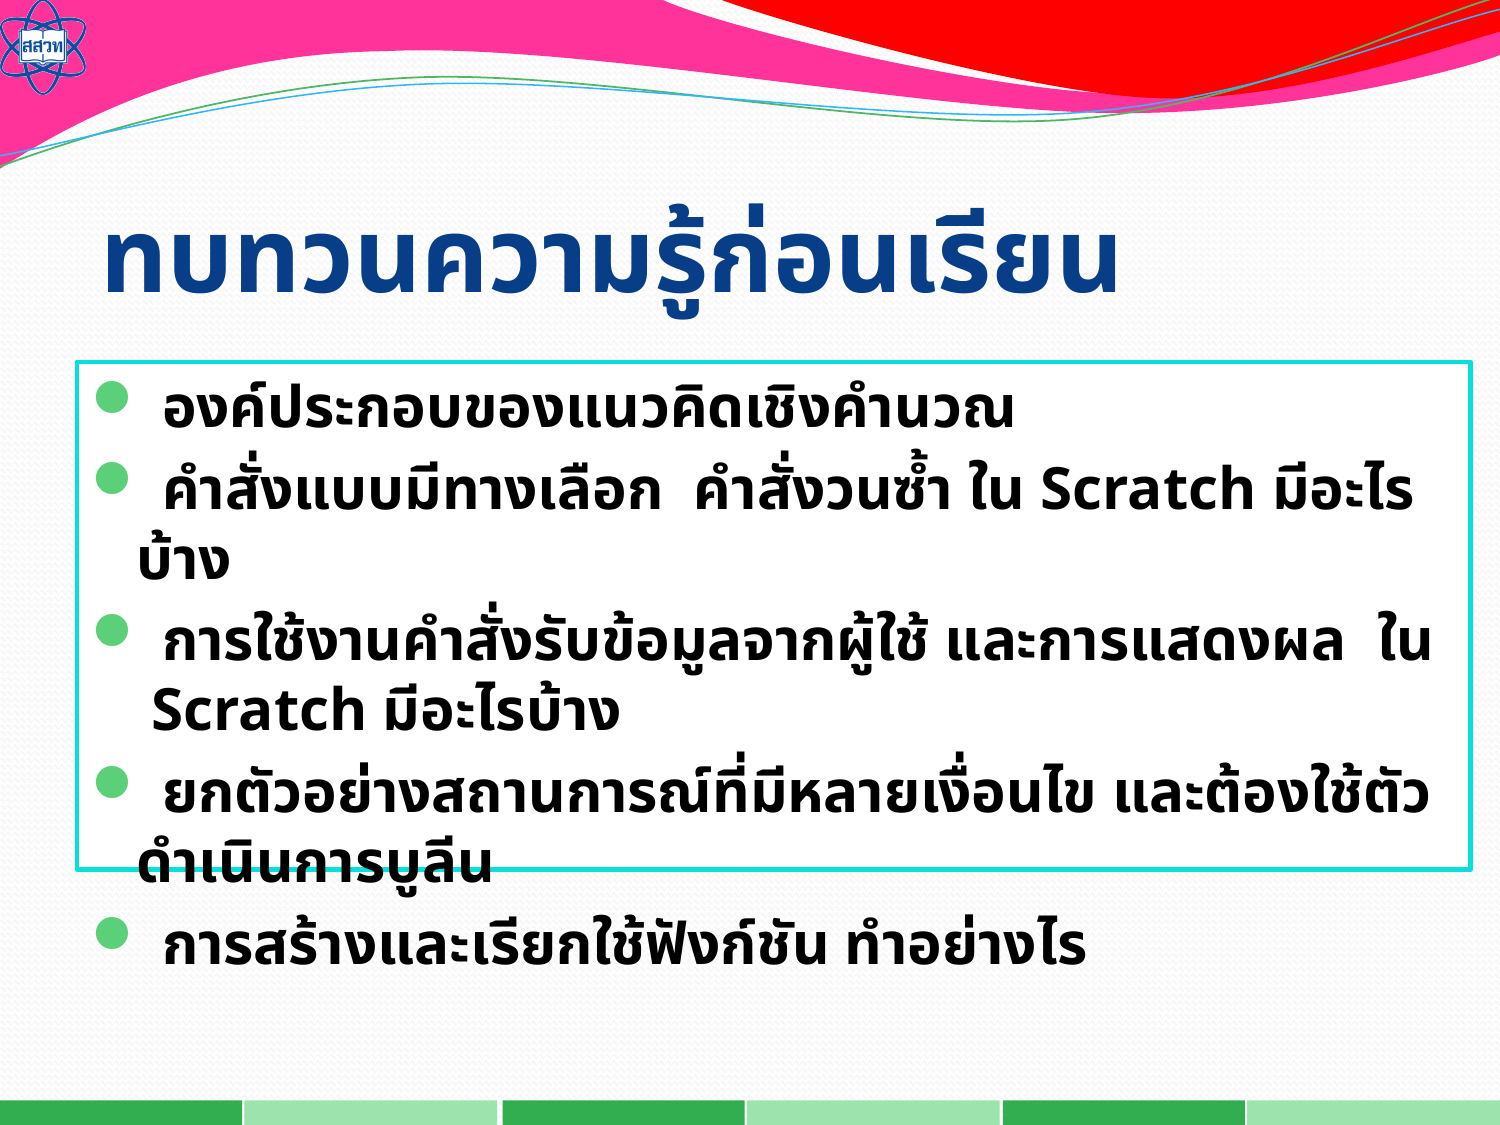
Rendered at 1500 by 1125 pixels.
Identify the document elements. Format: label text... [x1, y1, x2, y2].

picture [0, 0, 86, 95]
text_box ทบทวนความรู้ก่อนเรียน [100, 125, 1451, 313]
list องค์ประกอบของแนวคิดเชิงคำนวณ คำสั่งแบบมีทางเลือก คำสั่งวนซ้ำ ใน Scratch มีอะไรบ้าง การใช้งานคำสั่งรับข้อมูลจากผู้ใช้ และการแสดงผล ใน Scratch มีอะไรบ้าง ยกตัวอย่างสถานการณ์ที่มีหลายเงื่อนไข และต้องใช้ตัวดำเนินการบูลีน การสร้างและเรียกใช้ฟังก์ชัน ทำอย่างไร [75, 360, 1473, 872]
